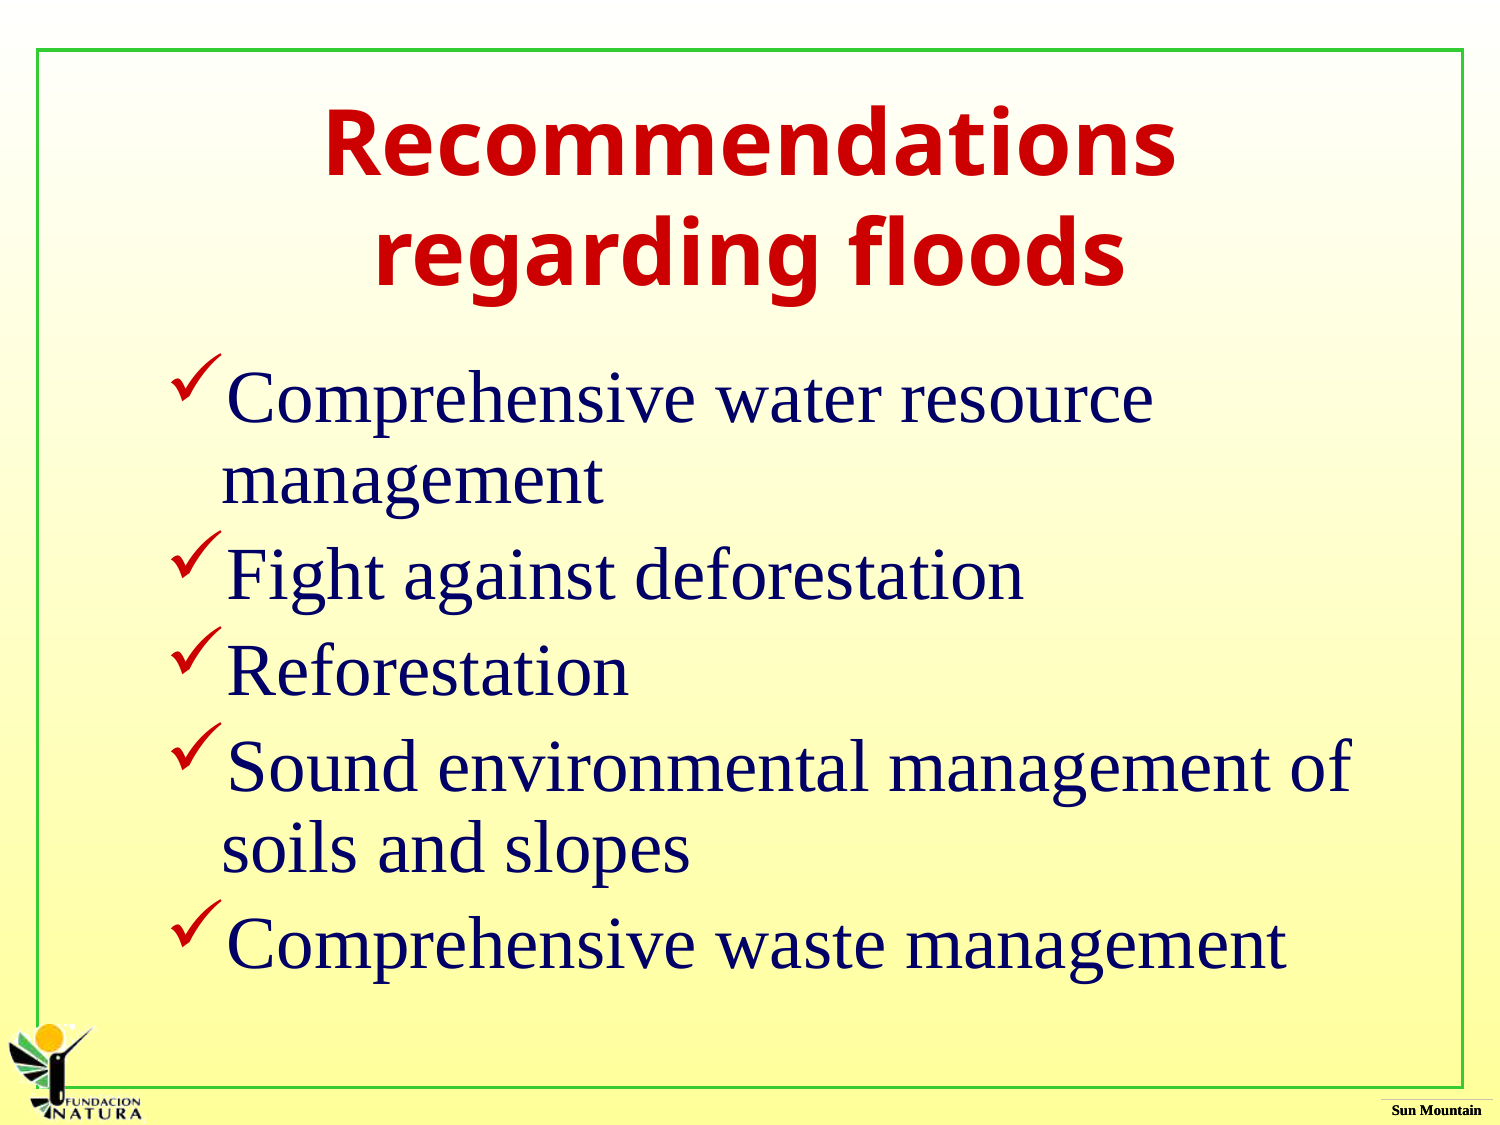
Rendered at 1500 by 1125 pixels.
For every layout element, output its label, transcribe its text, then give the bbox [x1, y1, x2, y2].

title Recommendations regarding floods [112, 99, 1388, 288]
list Comprehensive water resource management Fight against deforestation Reforestation Sound environmental management of soils and slopes Comprehensive waste management [149, 349, 1426, 1026]
